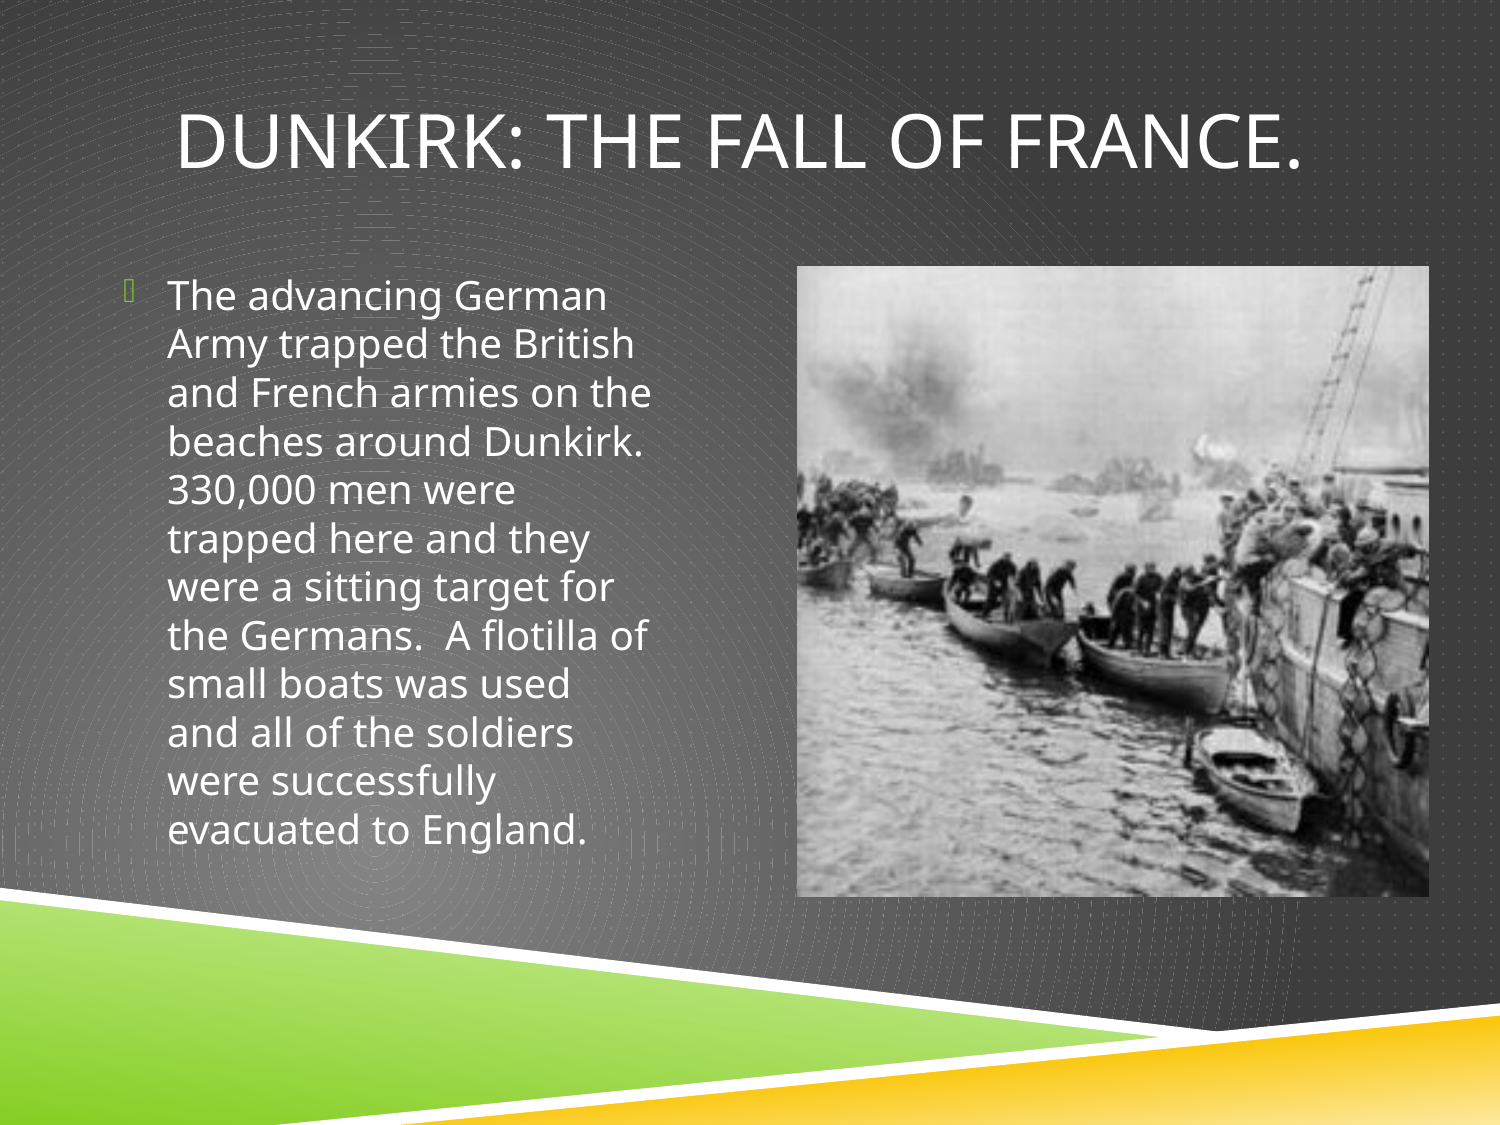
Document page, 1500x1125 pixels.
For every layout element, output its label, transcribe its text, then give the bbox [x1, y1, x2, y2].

list The advancing German Army trapped the British and French armies on the beaches around Dunkirk. 330,000 men were trapped here and they were a sitting target for the Germans. A flotilla of small boats was used and all of the soldiers were successfully evacuated to England. [112, 262, 654, 875]
title Dunkirk: the fall of France. [112, 45, 1388, 233]
picture [797, 266, 1429, 897]
